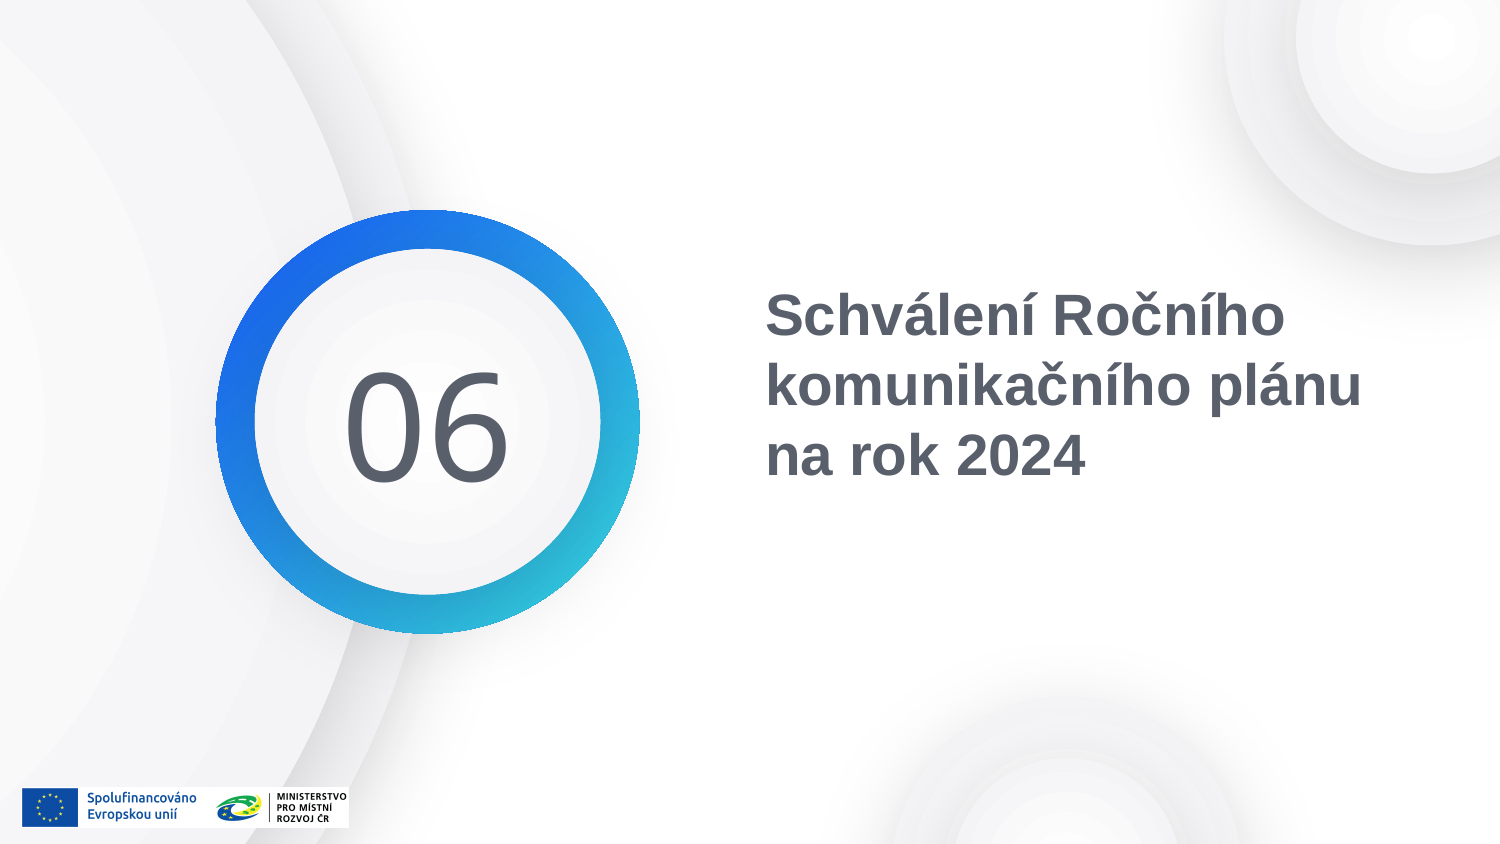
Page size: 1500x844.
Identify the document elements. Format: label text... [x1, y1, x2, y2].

title 06 [286, 361, 569, 483]
picture [21, 787, 349, 828]
title Schválení Ročního komunikačního plánu na rok 2024 [750, 352, 1383, 483]
